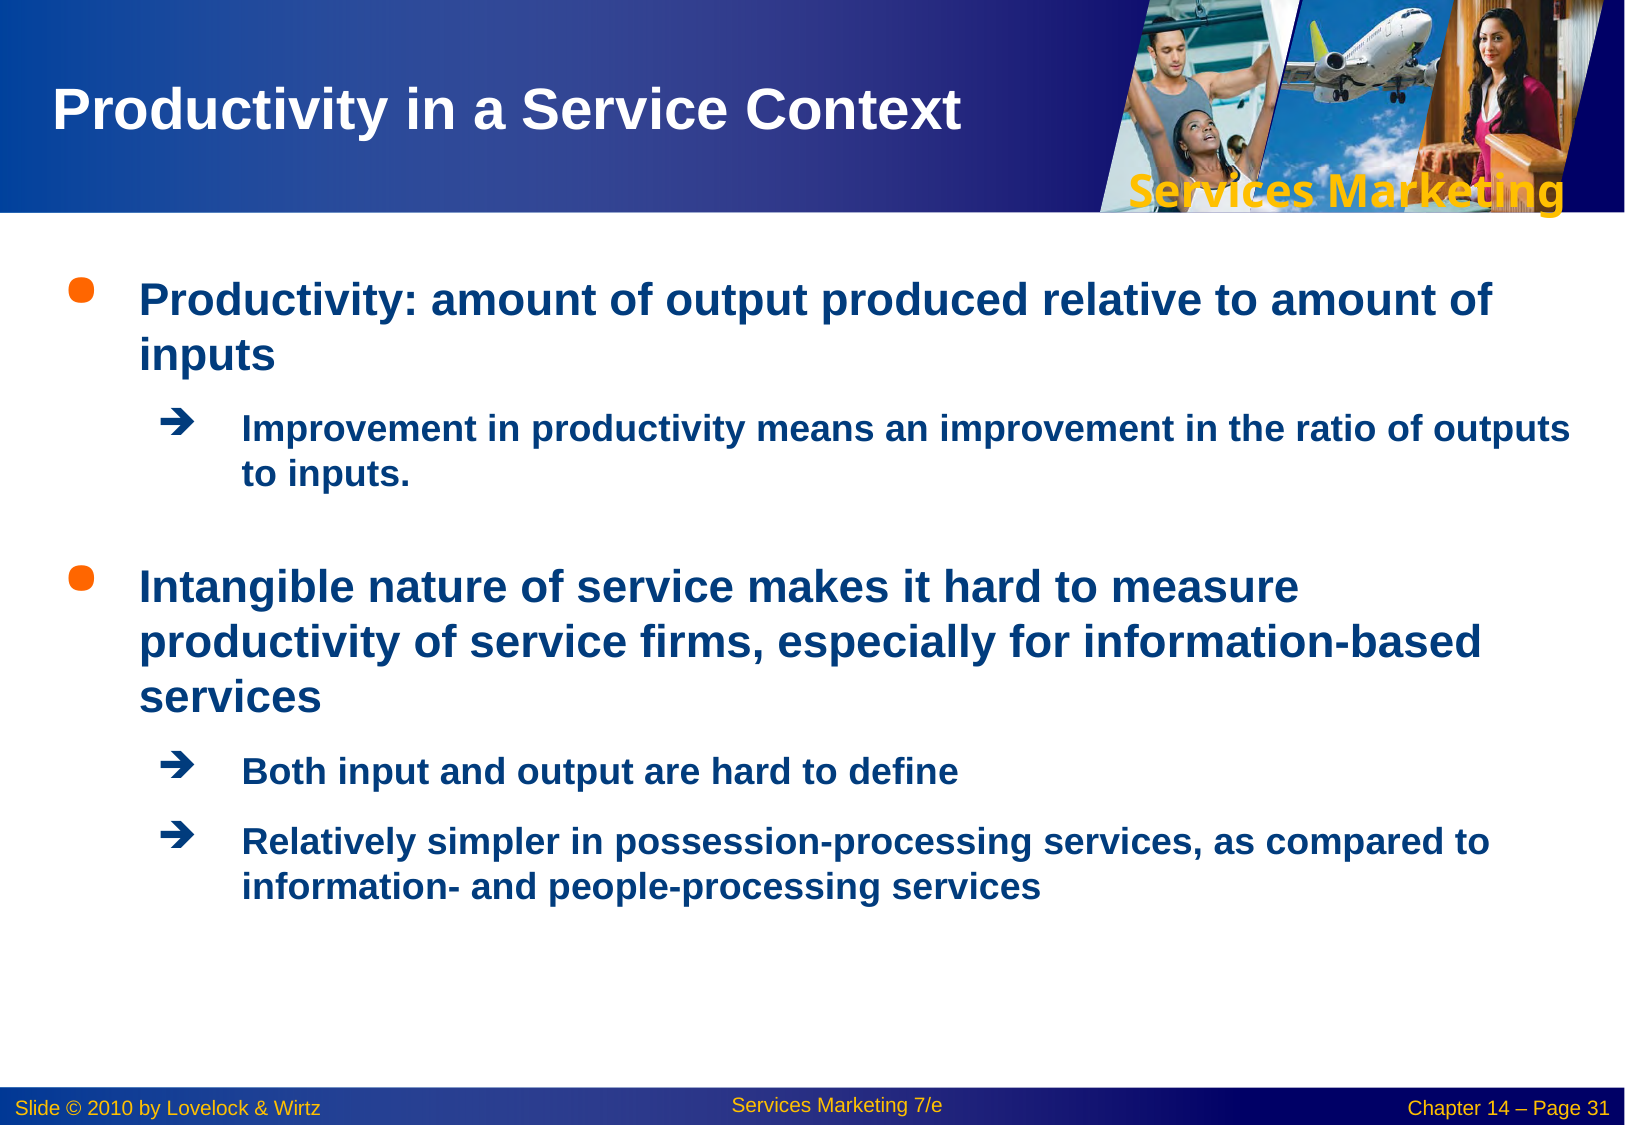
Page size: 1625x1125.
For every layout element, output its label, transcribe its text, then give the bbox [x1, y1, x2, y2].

picture [1100, 0, 1604, 213]
picture [1546, 187, 1556, 202]
picture [1162, 186, 1172, 192]
list Productivity: amount of output produced relative to amount of inputs Improvement in productivity means an improvement in the ratio of outputs to inputs. Intangible nature of service makes it hard to measure productivity of service firms, especially for information-based services Both input and output are hard to define Relatively simpler in possession-processing services, as compared to information- and people-processing services [49, 261, 1588, 1051]
title Productivity in a Service Context [36, 37, 1088, 176]
